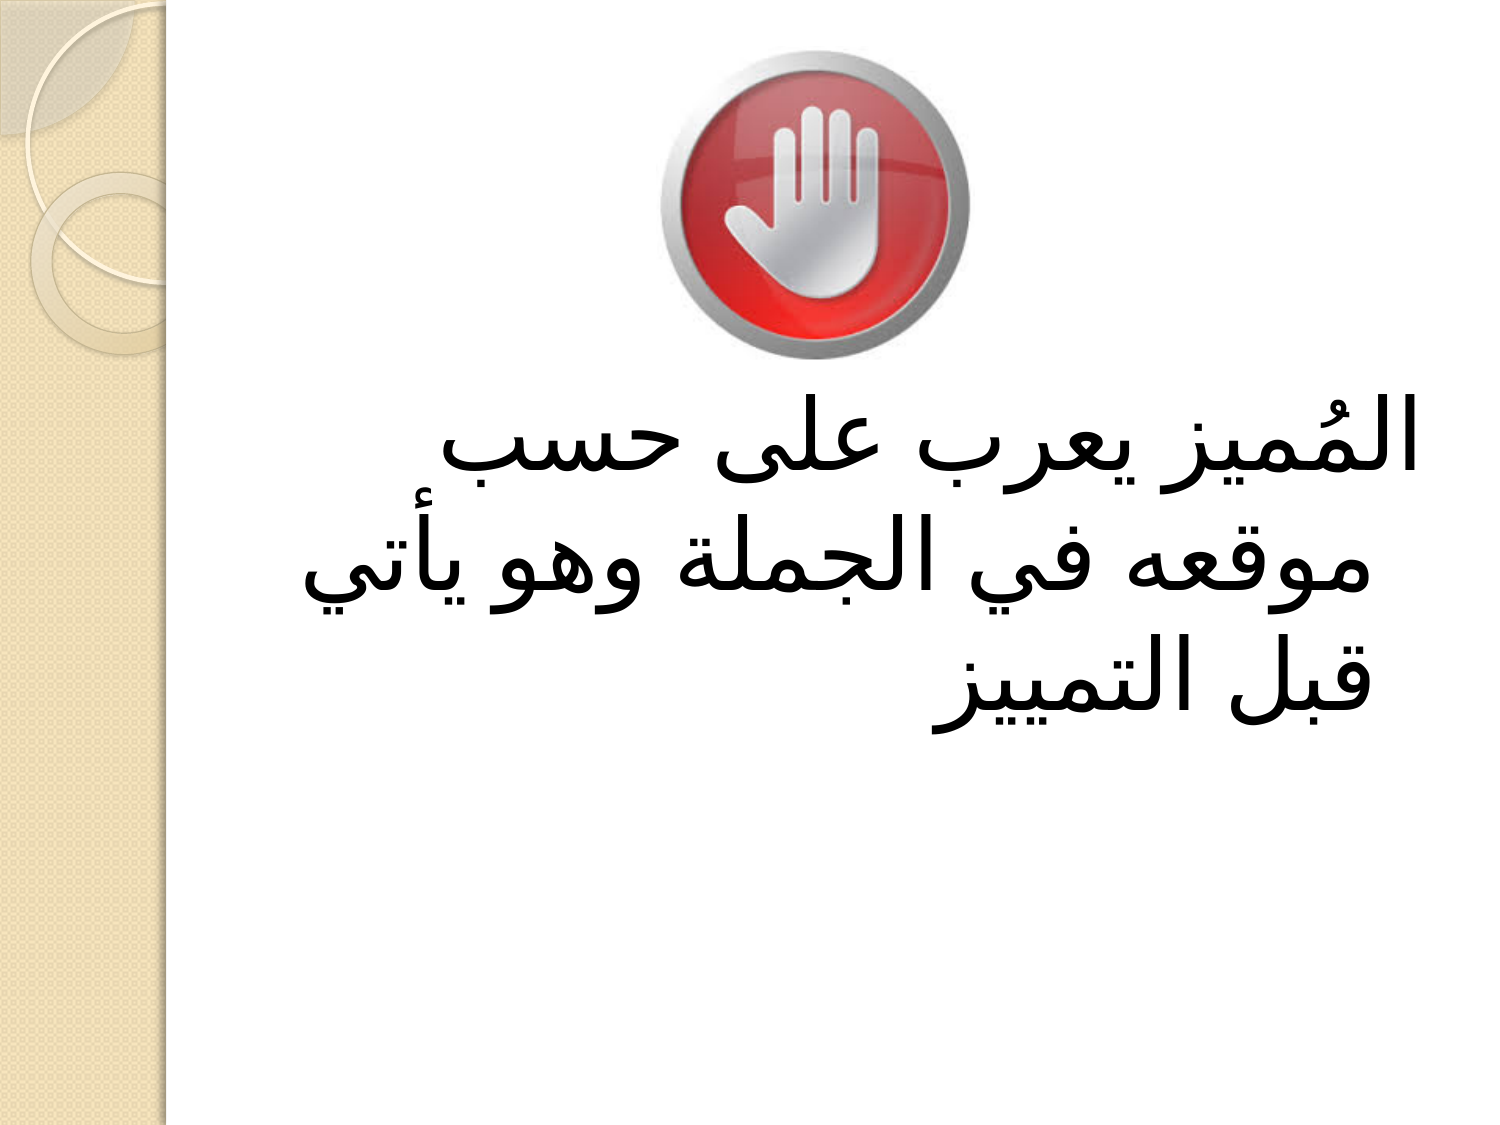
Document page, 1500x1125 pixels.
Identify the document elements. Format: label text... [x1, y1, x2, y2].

list المُميز يعرب على حسب موقعه في الجملة وهو يأتي قبل التمييز [235, 363, 1454, 1025]
picture [655, 46, 976, 366]
